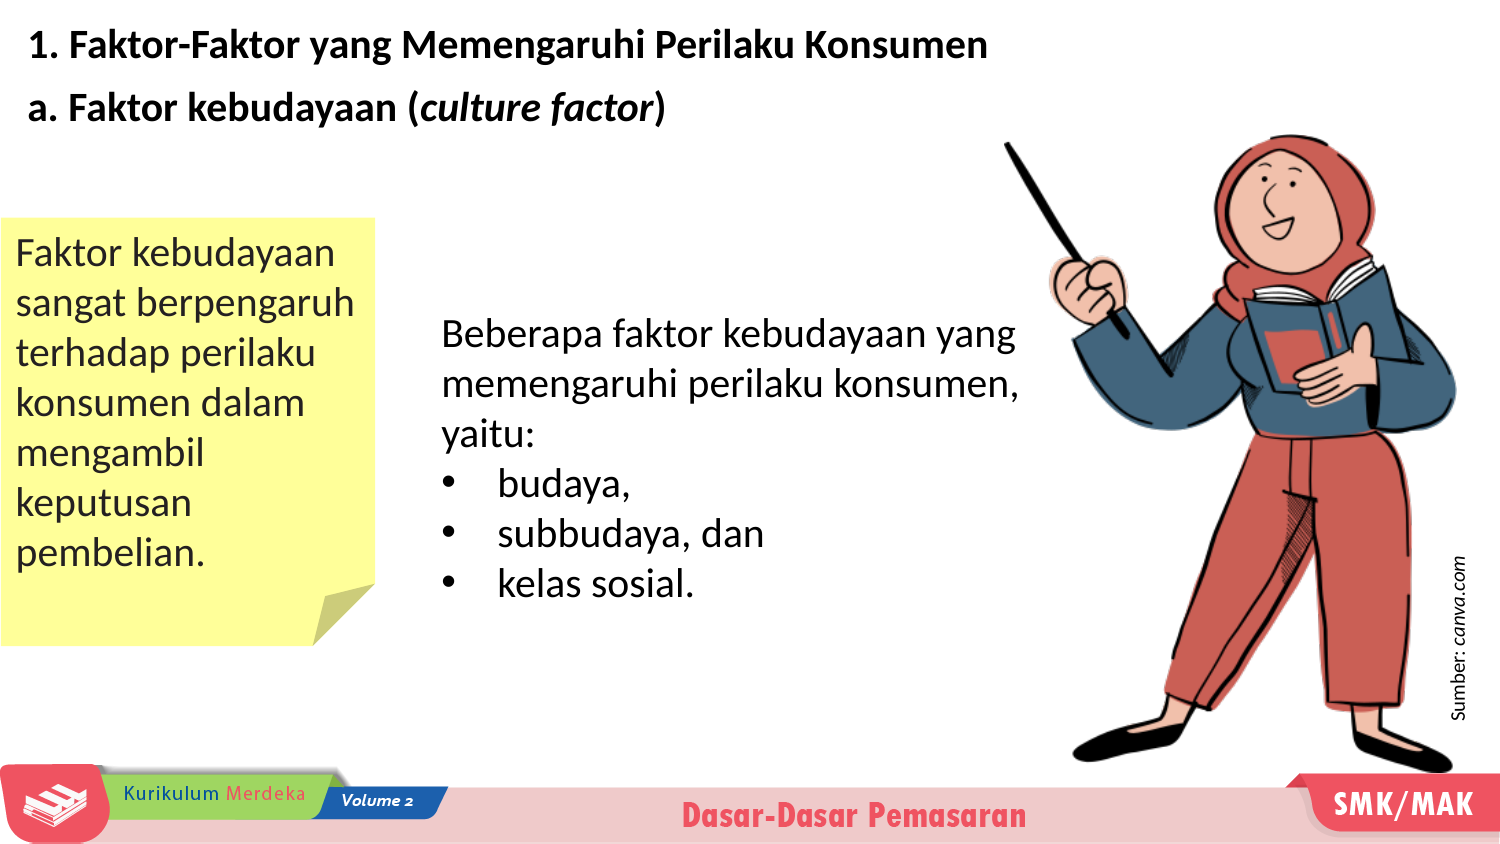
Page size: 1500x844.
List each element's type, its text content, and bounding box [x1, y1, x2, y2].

text_box 1. Faktor-Faktor yang Memengaruhi Perilaku Konsumen [12, 9, 1125, 71]
picture [0, 134, 1500, 844]
text_box Sumber: canva.com [1460, 540, 1477, 737]
text_box Beberapa faktor kebudayaan yang memengaruhi perilaku konsumen, yaitu: budaya, subbudaya, dan kelas sosial. [426, 298, 999, 614]
text_box Faktor kebudayaan sangat berpengaruh terhadap perilaku konsumen dalam mengambil keputusan pembelian. [0, 217, 376, 647]
text_box a. Faktor kebudayaan (culture factor) [12, 71, 1125, 137]
